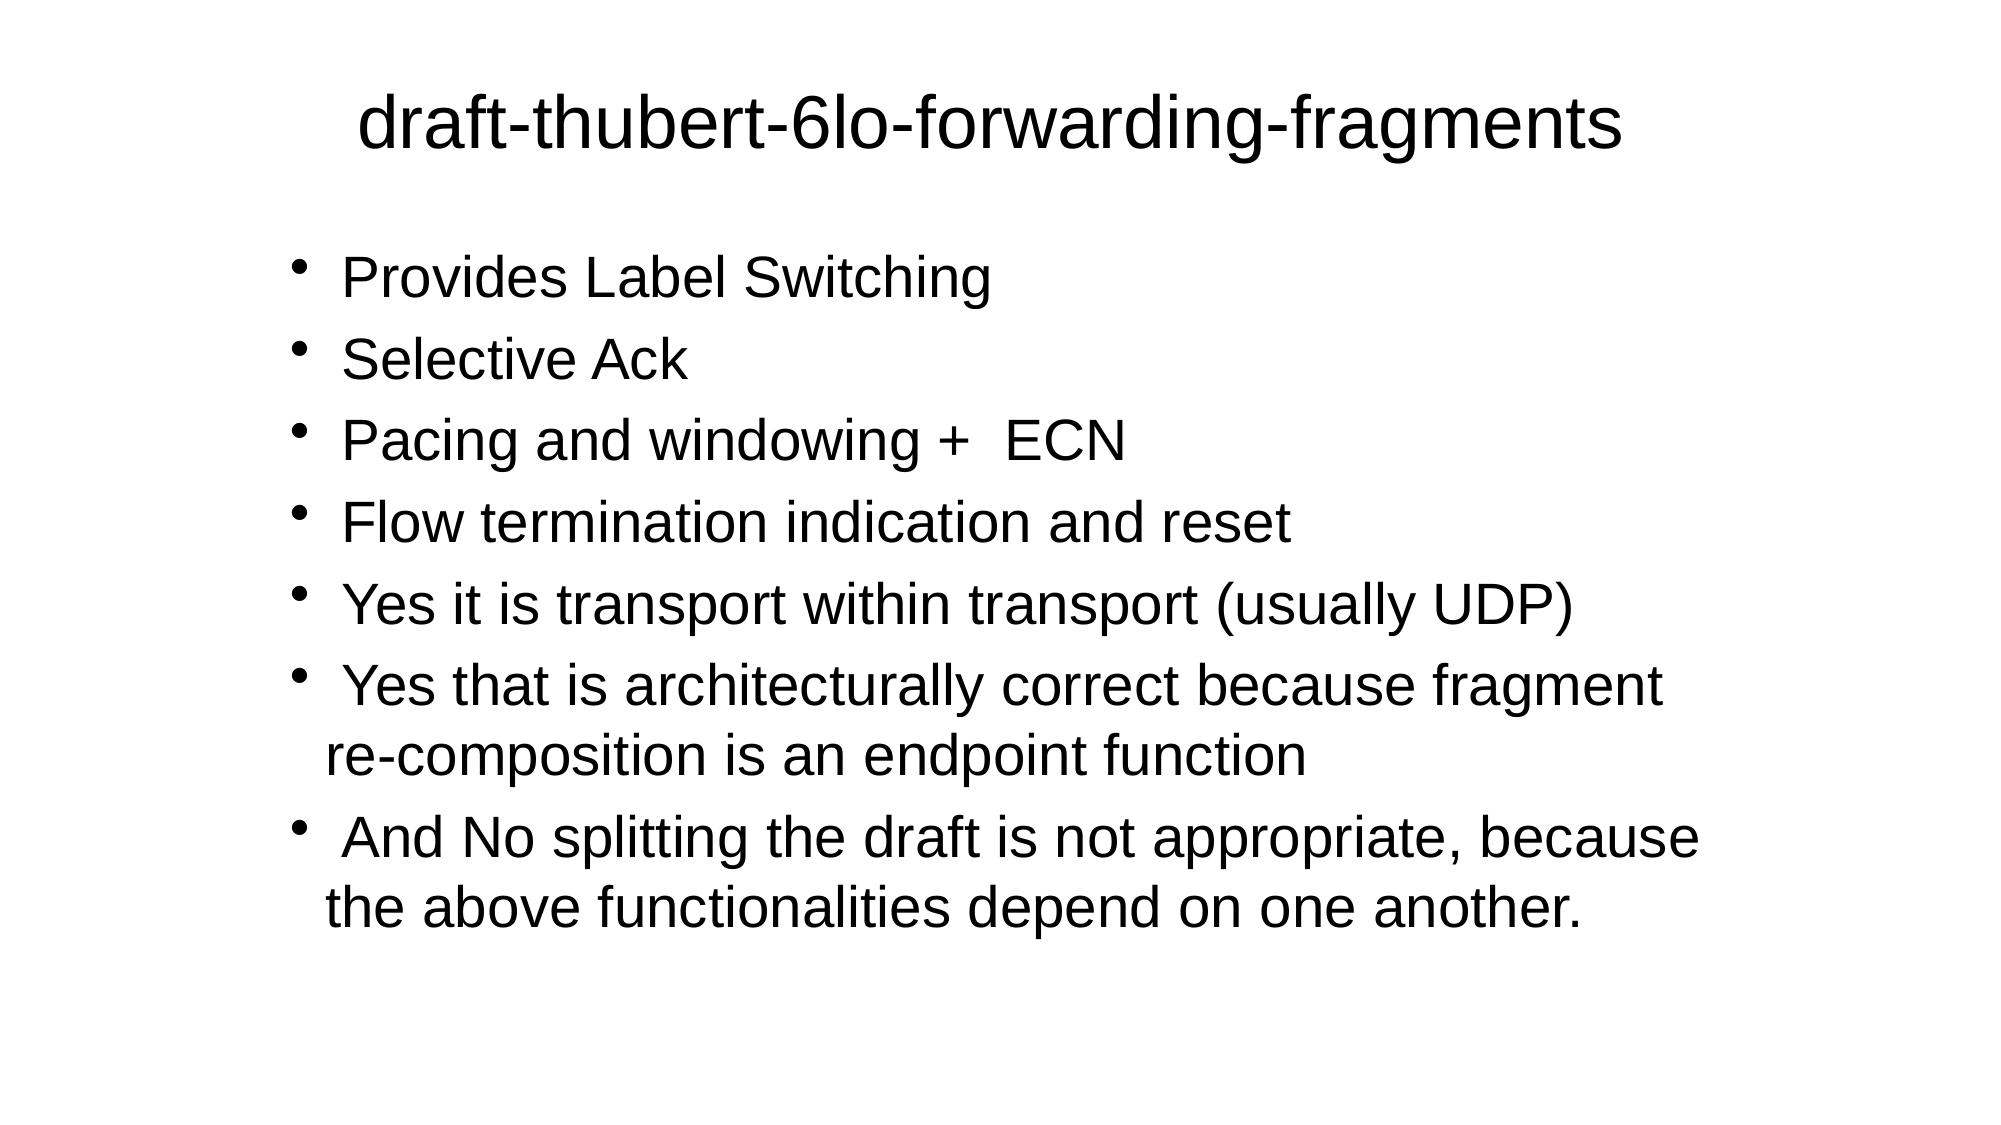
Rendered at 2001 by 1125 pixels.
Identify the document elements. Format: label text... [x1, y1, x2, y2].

text_box Provides Label Switching Selective Ack Pacing and windowing + ECN Flow termination indication and reset Yes it is transport within transport (usually UDP) Yes that is architecturally correct because fragment re-composition is an endpoint function And No splitting the draft is not appropriate, because the above functionalities depend on one another. [274, 231, 1745, 1000]
title draft-thubert-6lo-forwarding-fragments [249, 24, 1733, 213]
